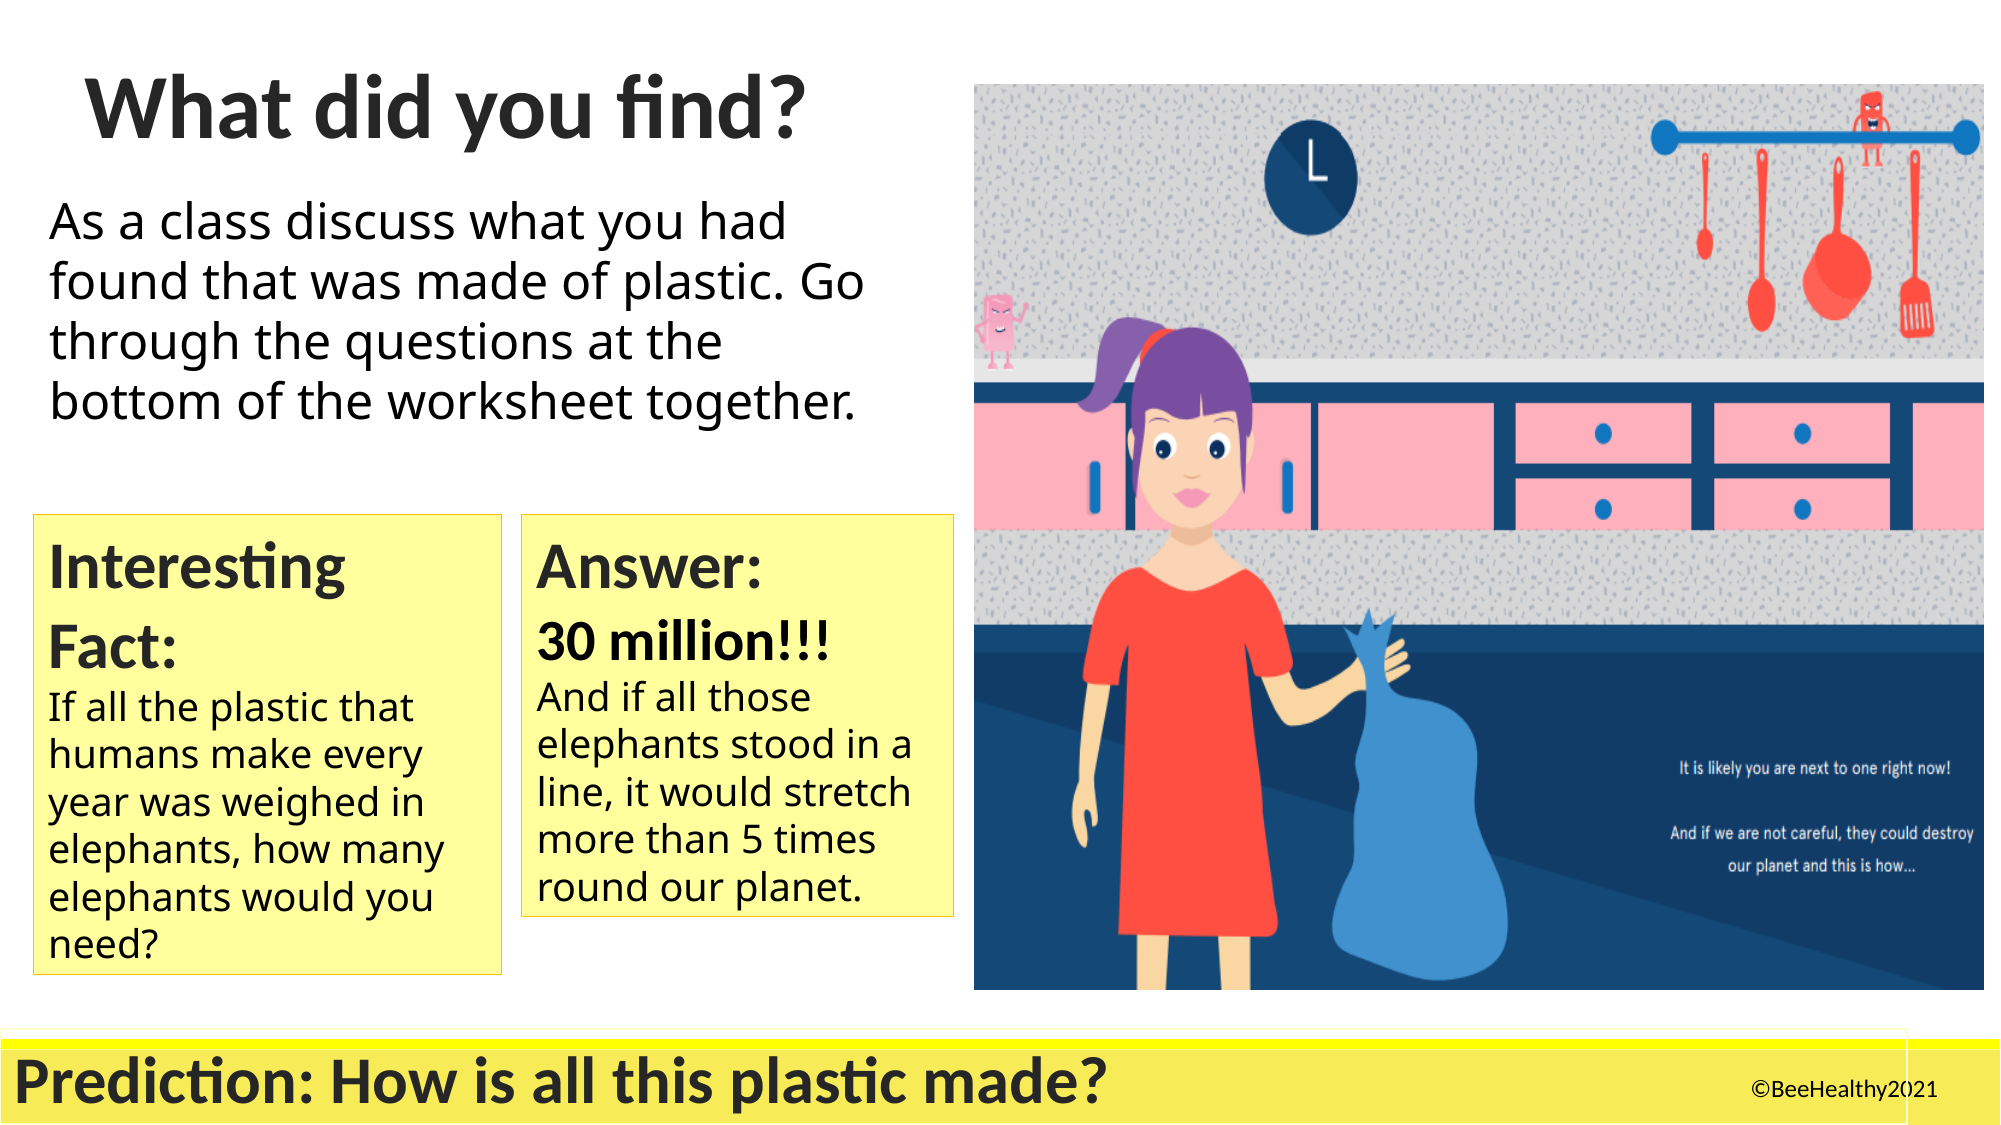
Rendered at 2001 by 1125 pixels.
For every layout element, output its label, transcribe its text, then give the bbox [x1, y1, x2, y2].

text_box Interesting Fact: If all the plastic that humans make every year was weighed in elephants, how many elephants would you need? [33, 514, 502, 975]
text_box Answer: 30 million!!! And if all those elephants stood in a line, it would stretch more than 5 times round our planet. [521, 514, 954, 917]
text_box Prediction: How is all this plastic made? [0, 1028, 1908, 1125]
text_box What did you find? [69, 39, 845, 164]
picture [973, 83, 1985, 991]
text_box As a class discuss what you had found that was made of plastic. Go through the questions at the bottom of the worksheet together. [35, 181, 912, 437]
